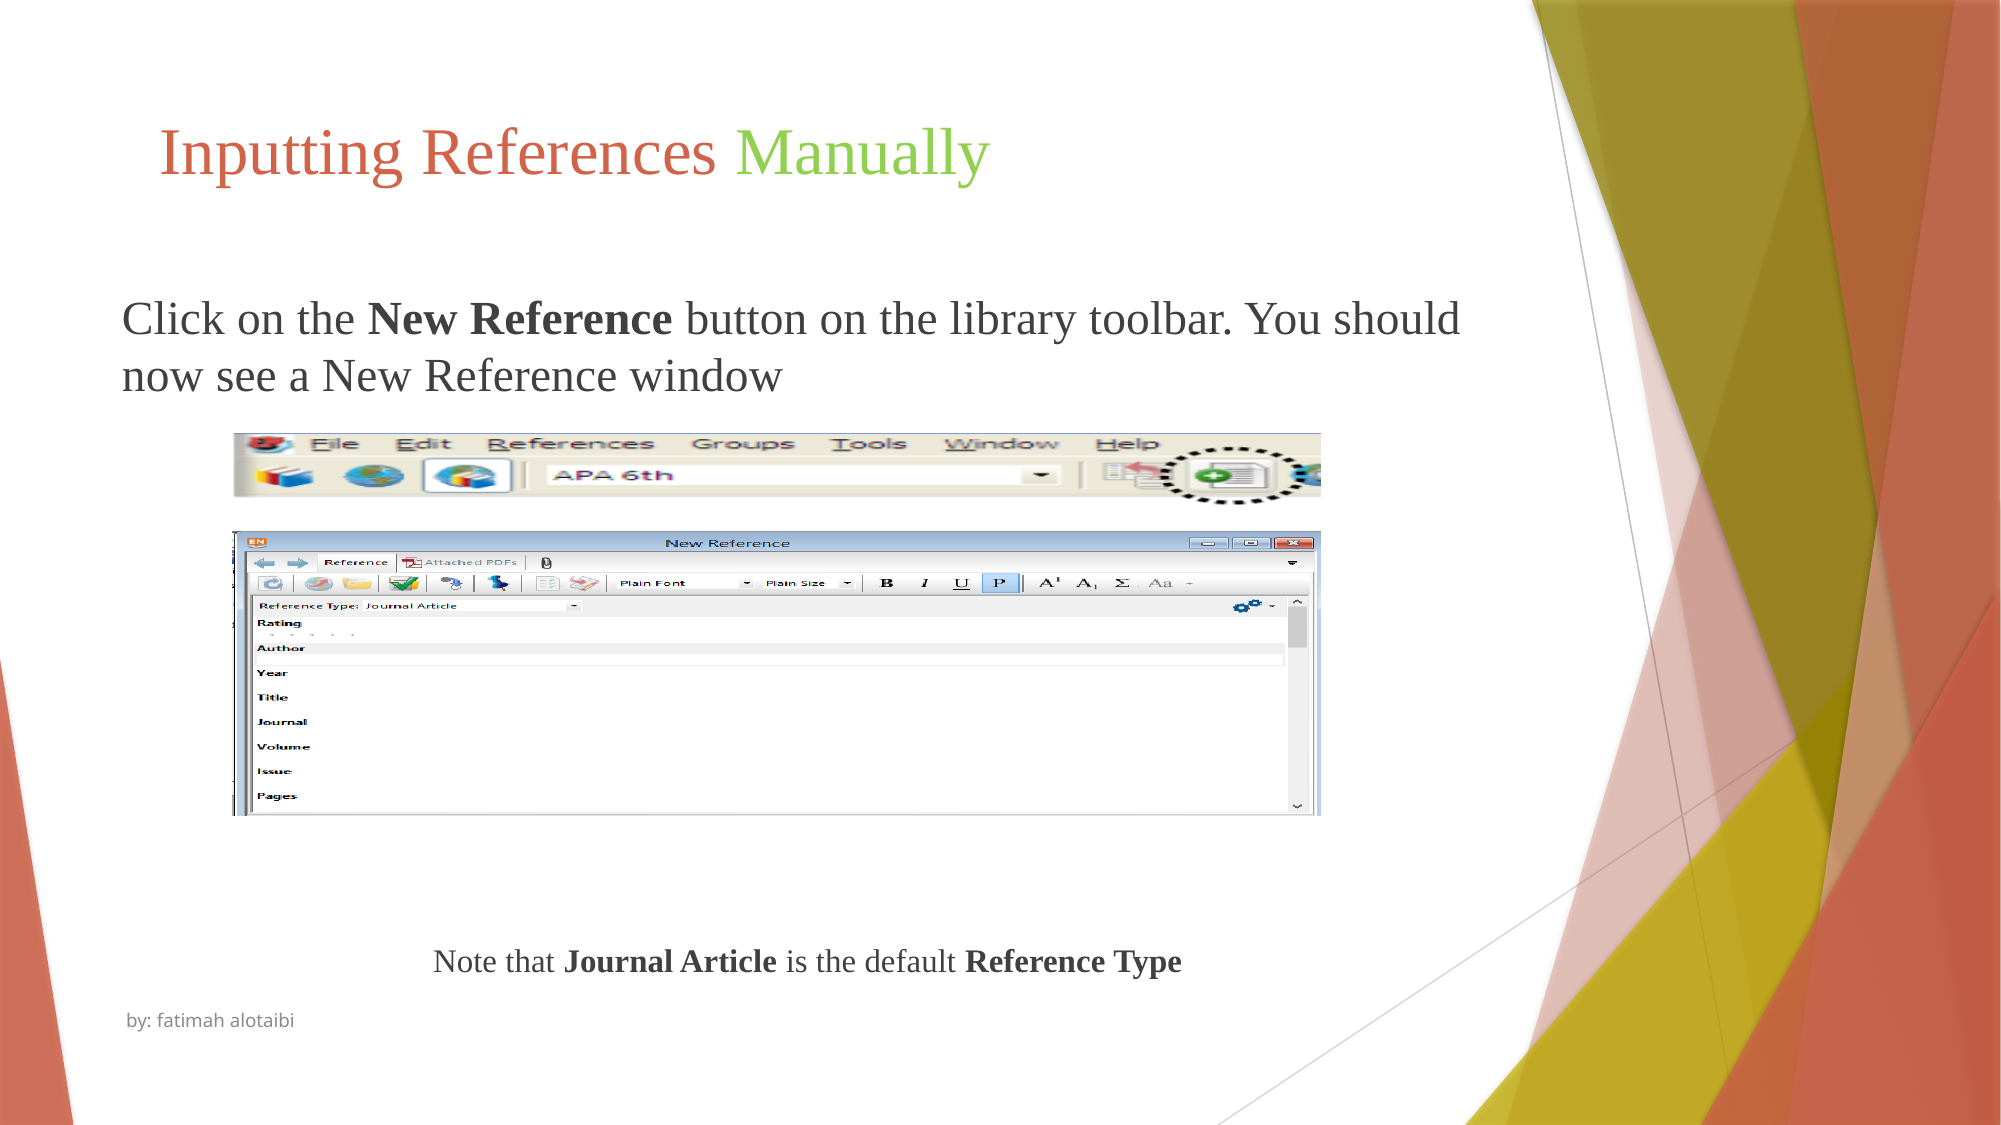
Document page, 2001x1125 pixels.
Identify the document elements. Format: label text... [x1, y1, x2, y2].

picture [231, 432, 1321, 816]
title Inputting References Manually [111, 99, 1522, 317]
list Click on the New Reference button on the library toolbar. You should now see a New Reference window Note that Journal Article is the default Reference Type [106, 278, 1518, 1110]
footer by: fatimah alotaibi [111, 991, 1145, 1051]
